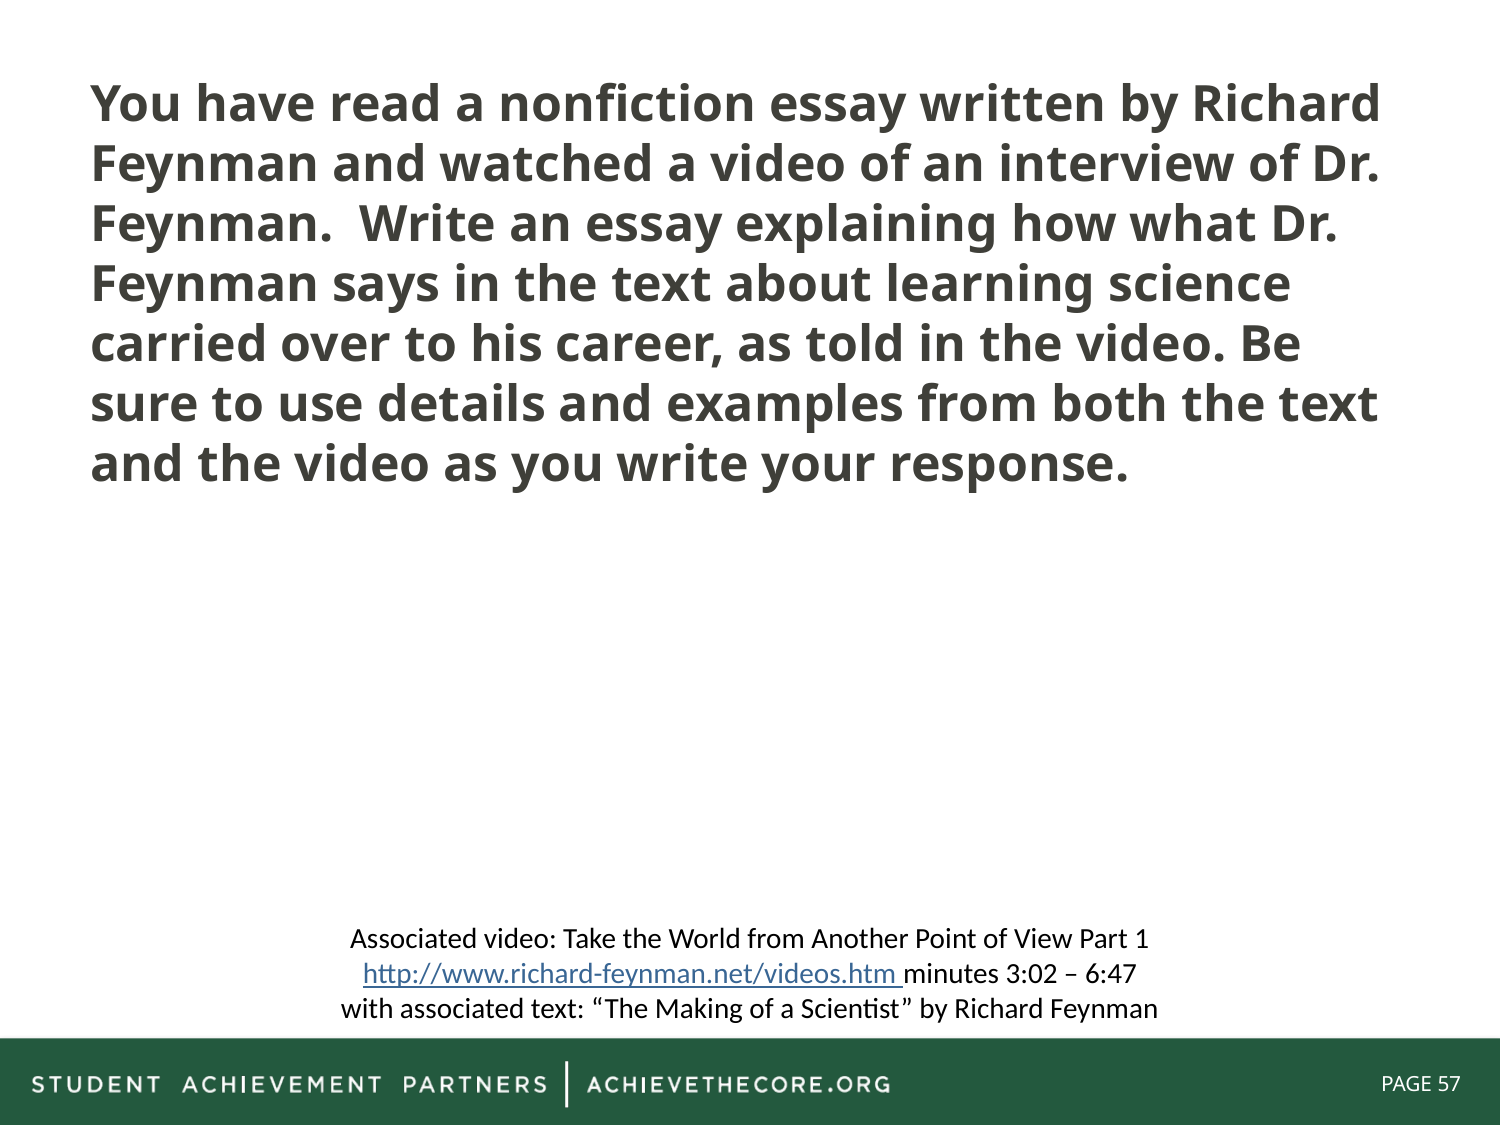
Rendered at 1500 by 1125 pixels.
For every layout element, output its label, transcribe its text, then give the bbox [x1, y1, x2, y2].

text_box Associated video: Take the World from Another Point of View Part 1 http://www.richard-feynman.net/videos.htm minutes 3:02 – 6:47 with associated text: “The Making of a Scientist” by Richard Feynman [0, 912, 1500, 1032]
list You have read a nonfiction essay written by Richard Feynman and watched a video of an interview of Dr. Feynman. Write an essay explaining how what Dr. Feynman says in the text about learning science carried over to his career, as told in the video. Be sure to use details and examples from both the text and the video as you write your response. [75, 64, 1423, 632]
